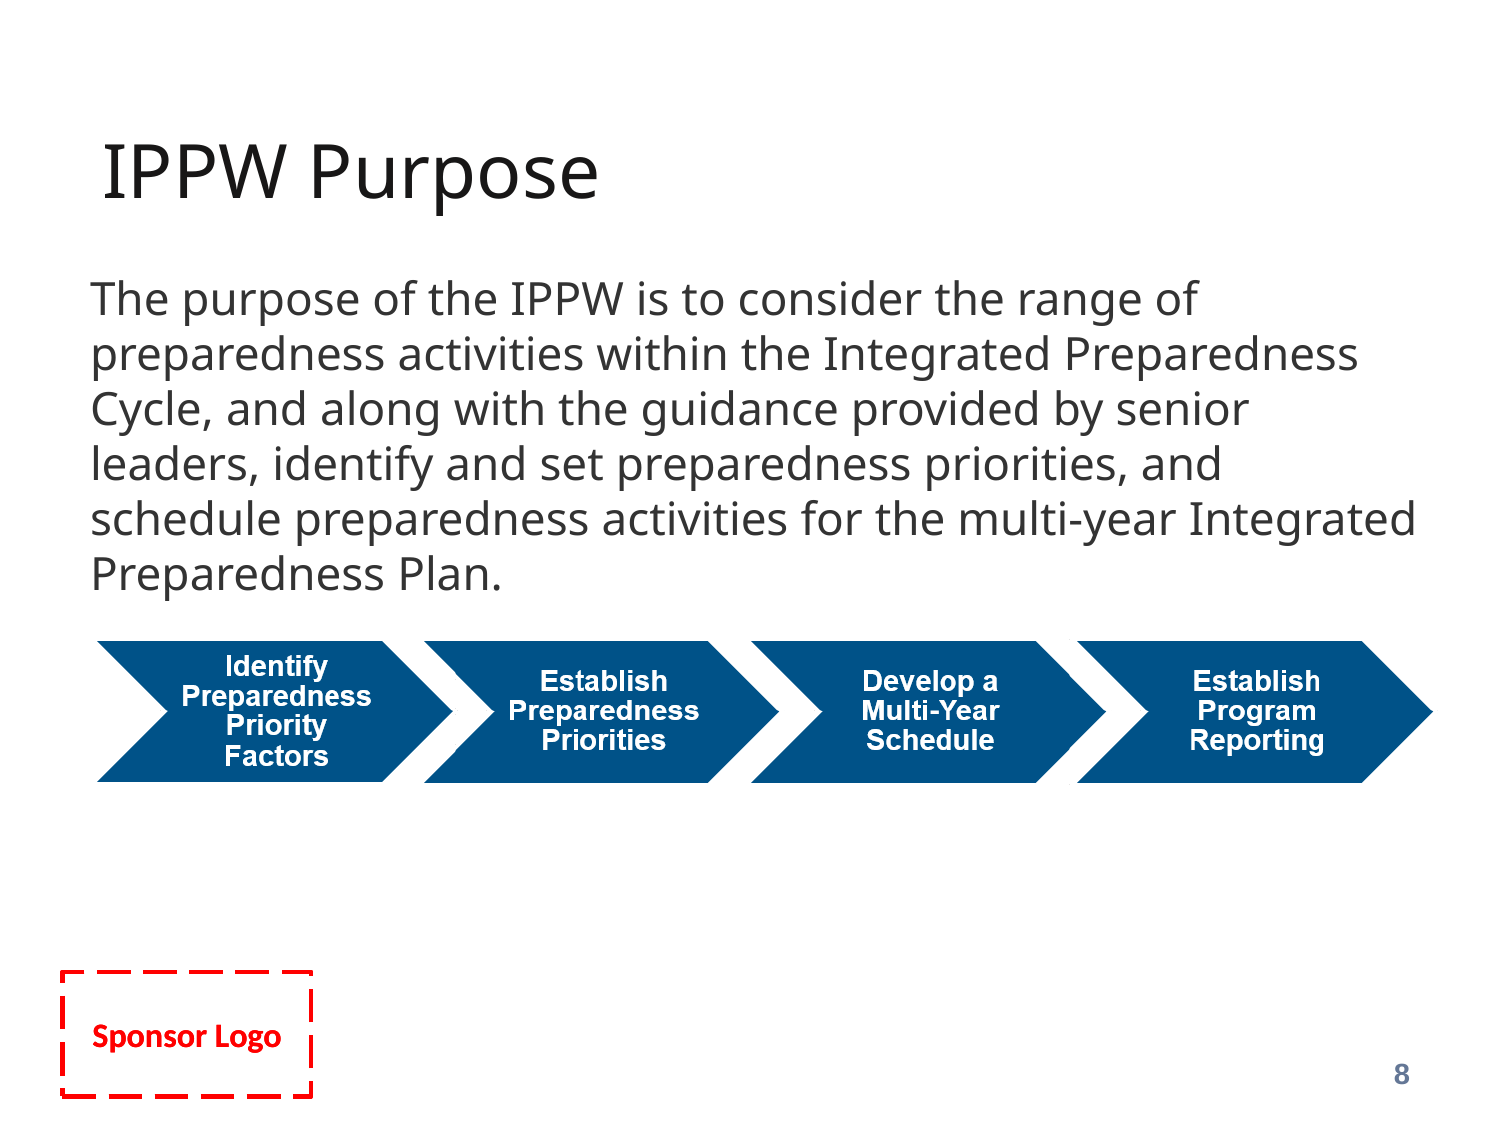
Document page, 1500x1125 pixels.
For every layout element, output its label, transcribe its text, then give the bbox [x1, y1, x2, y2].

list The purpose of the IPPW is to consider the range of preparedness activities within the Integrated Preparedness Cycle, and along with the guidance provided by senior leaders, identify and set preparedness priorities, and schedule preparedness activities for the multi-year Integrated Preparedness Plan. [75, 262, 1436, 563]
picture [87, 562, 1438, 861]
title IPPW Purpose [87, 75, 1438, 263]
slide_number 8 [1074, 1042, 1425, 1103]
